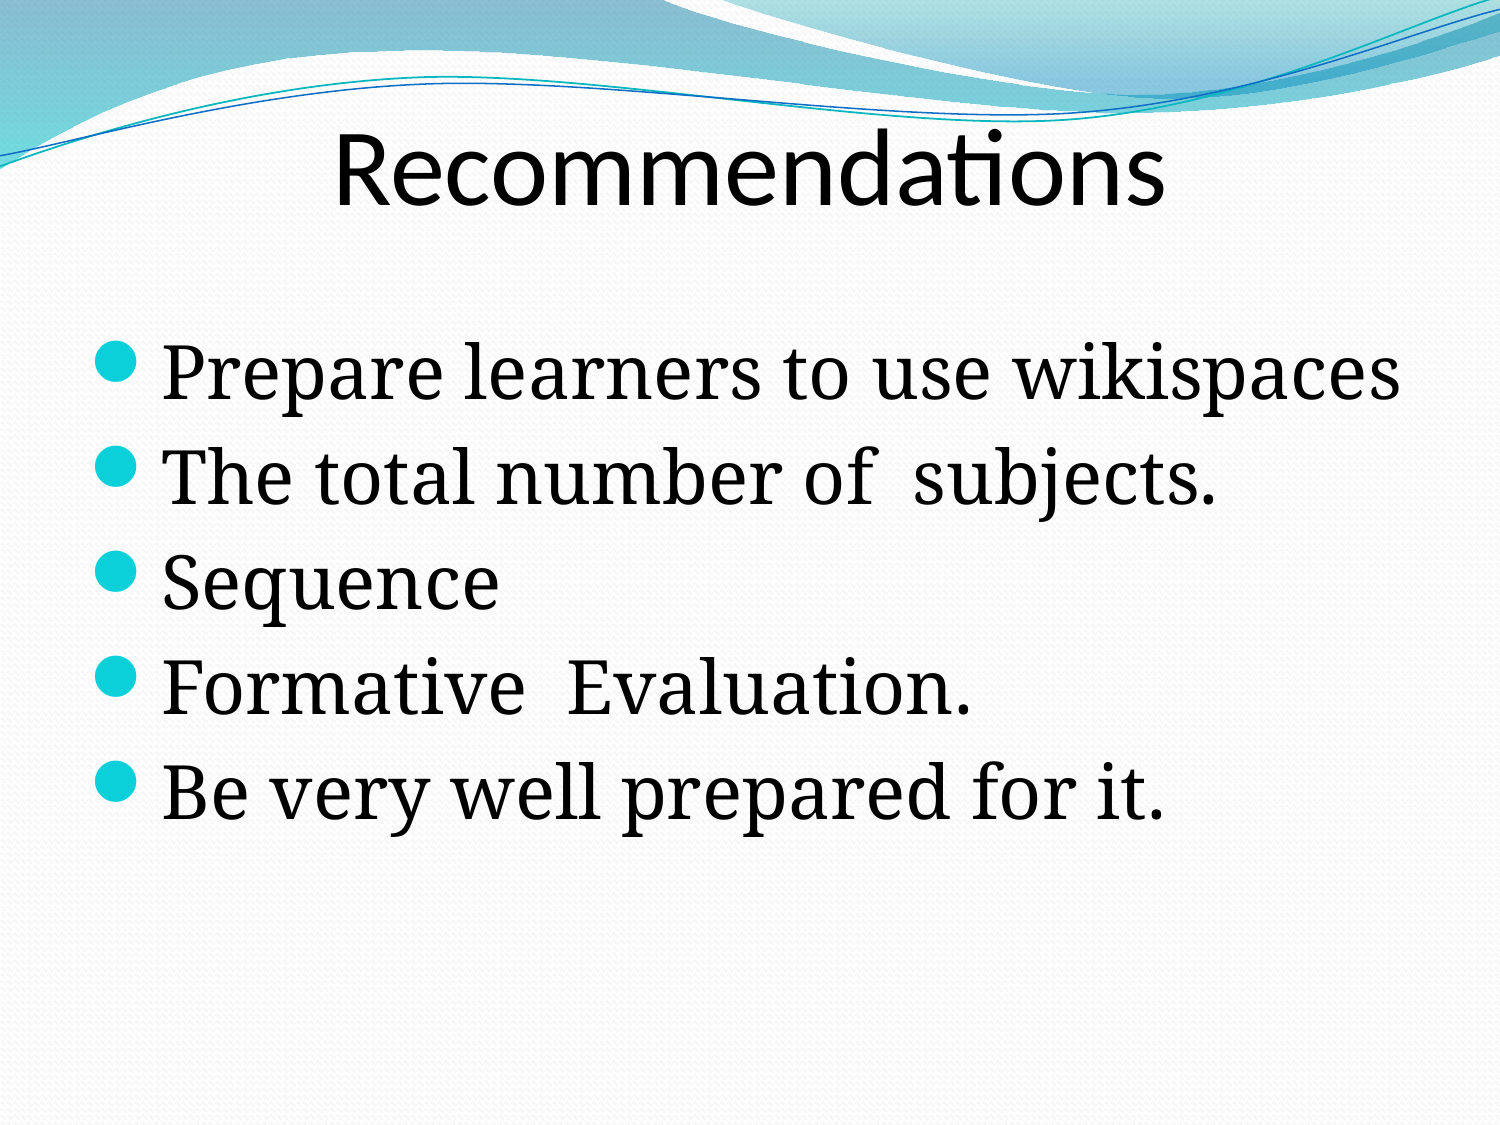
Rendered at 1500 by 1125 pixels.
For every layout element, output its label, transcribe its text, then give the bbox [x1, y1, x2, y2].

list Prepare learners to use wikispaces The total number of subjects. Sequence Formative Evaluation. Be very well prepared for it. [75, 317, 1425, 950]
title Recommendations [75, 87, 1425, 228]
